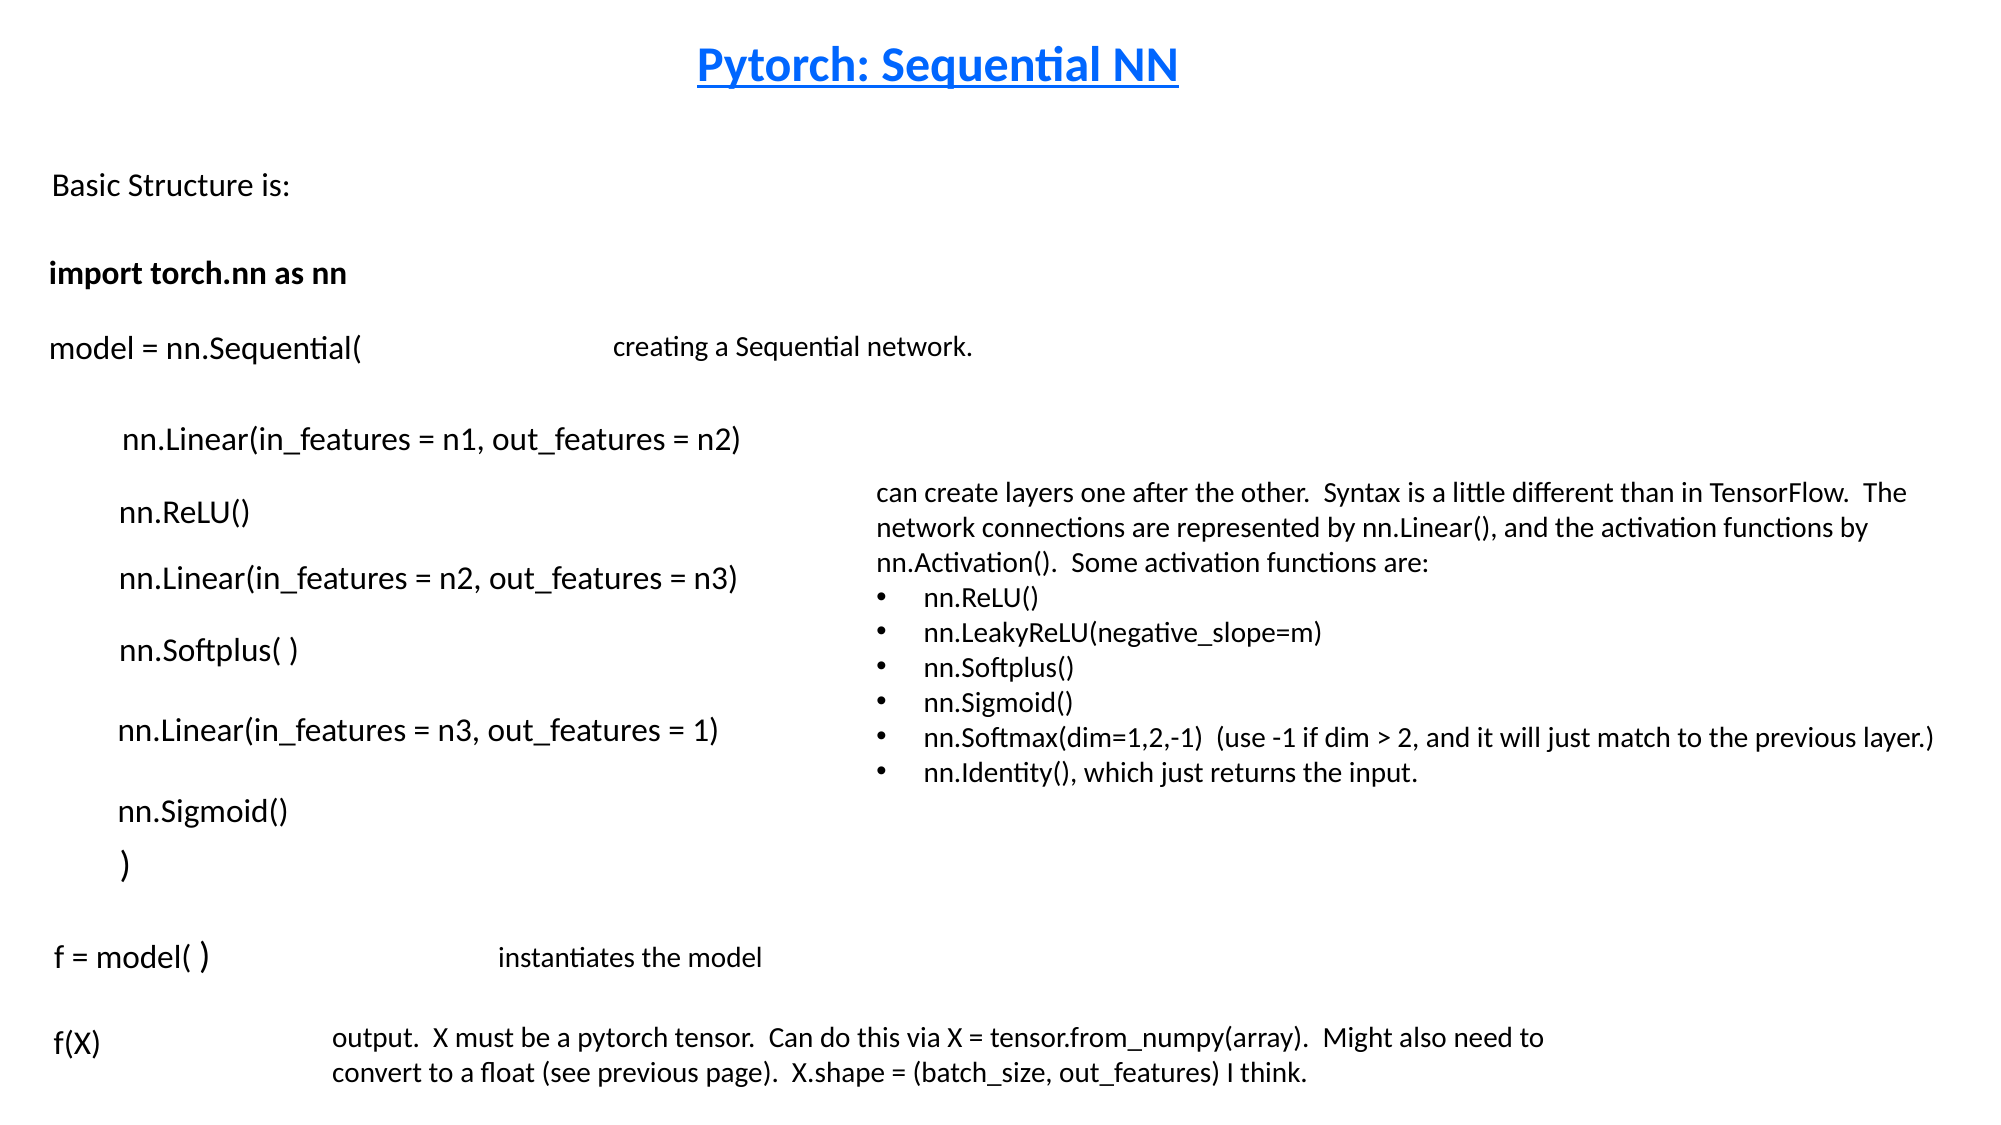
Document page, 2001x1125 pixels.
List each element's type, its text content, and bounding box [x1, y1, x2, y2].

text_box creating a Sequential network. [598, 319, 1062, 370]
text_box nn.ReLU() [104, 482, 376, 538]
text_box nn.Sigmoid() [102, 781, 376, 837]
text_box import torch.nn as nn [33, 243, 426, 299]
text_box ) [104, 832, 146, 892]
text_box f(X) [39, 1013, 136, 1069]
text_box model = nn.Sequential( [34, 318, 426, 374]
text_box can create layers one after the other. Syntax is a little different than in TensorFlow. The network connections are represented by nn.Linear(), and the activation functions by nn.Activation(). Some activation functions are: nn.ReLU() nn.LeakyReLU(negative_slope=m) nn.Softplus() nn.Sigmoid() nn.Softmax(dim=1,2,-1) (use -1 if dim > 2, and it will just match to the previous layer.) nn.Identity(), which just returns the input. [861, 466, 1959, 796]
text_box instantiates the model [483, 930, 964, 981]
text_box Basic Structure is: [37, 156, 379, 211]
text_box nn.Linear(in_features = n3, out_features = 1) [102, 701, 775, 756]
text_box Pytorch: Sequential NN [682, 24, 1195, 100]
text_box nn.Softplus( ) [104, 620, 362, 675]
text_box nn.Linear(in_features = n2, out_features = n3) [104, 548, 775, 604]
text_box nn.Linear(in_features = n1, out_features = n2) [107, 409, 796, 465]
text_box output. X must be a pytorch tensor. Can do this via X = tensor.from_numpy(array). Might also need to convert to a float (see previous page). X.shape = (batch_size, out_features) I think. [317, 1010, 1626, 1096]
text_box f = model( ) [39, 923, 273, 984]
